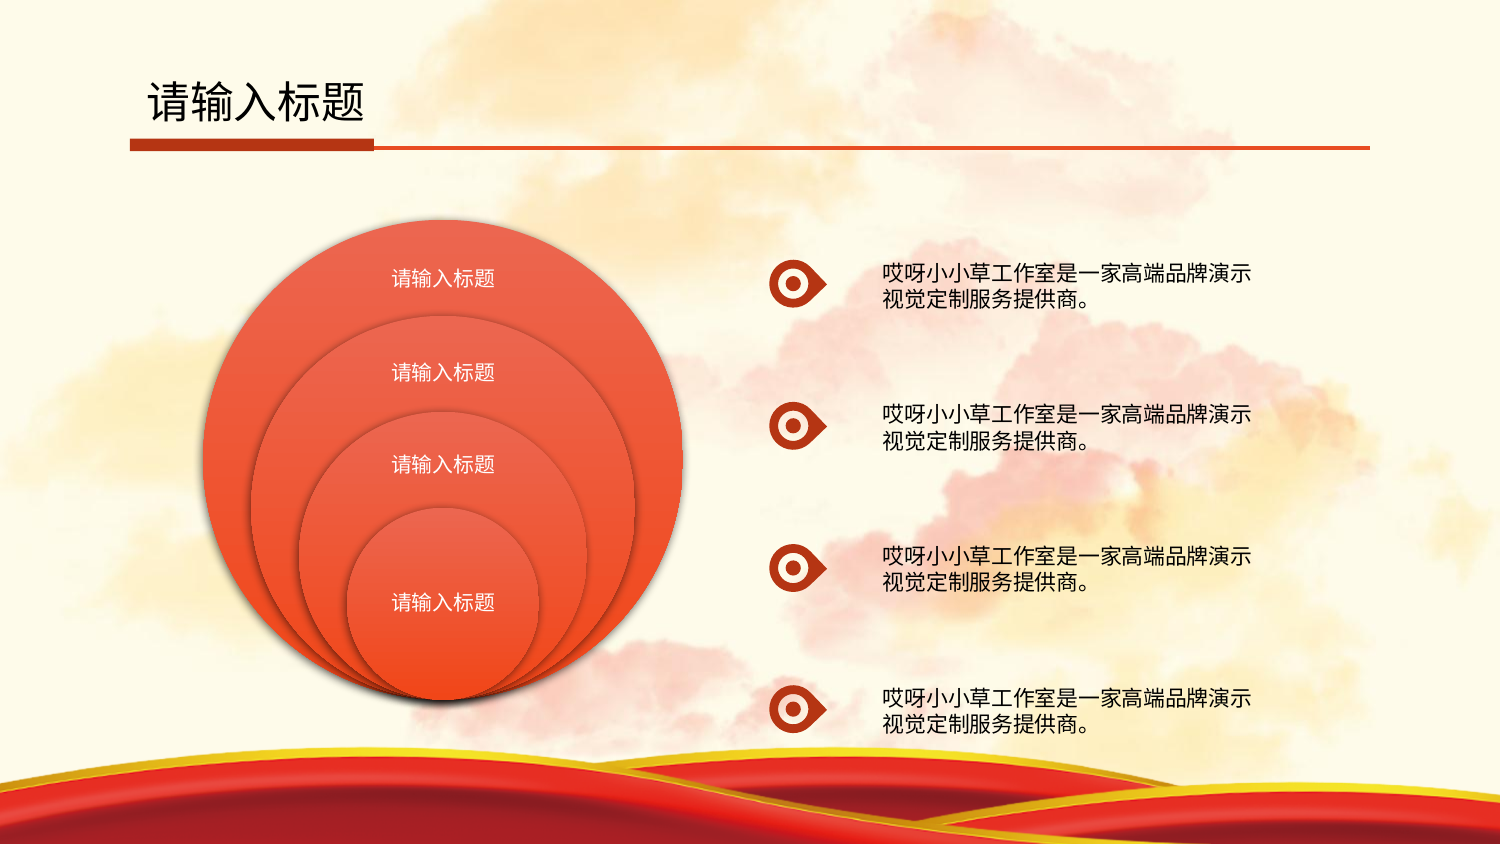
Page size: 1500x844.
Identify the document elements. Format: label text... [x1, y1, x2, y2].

picture [0, 0, 1500, 844]
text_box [769, 676, 1287, 746]
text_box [129, 138, 1371, 152]
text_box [83, 219, 803, 700]
text_box 请输入标题 [131, 67, 380, 135]
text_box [769, 393, 1287, 462]
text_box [769, 535, 1287, 604]
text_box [769, 251, 1287, 321]
